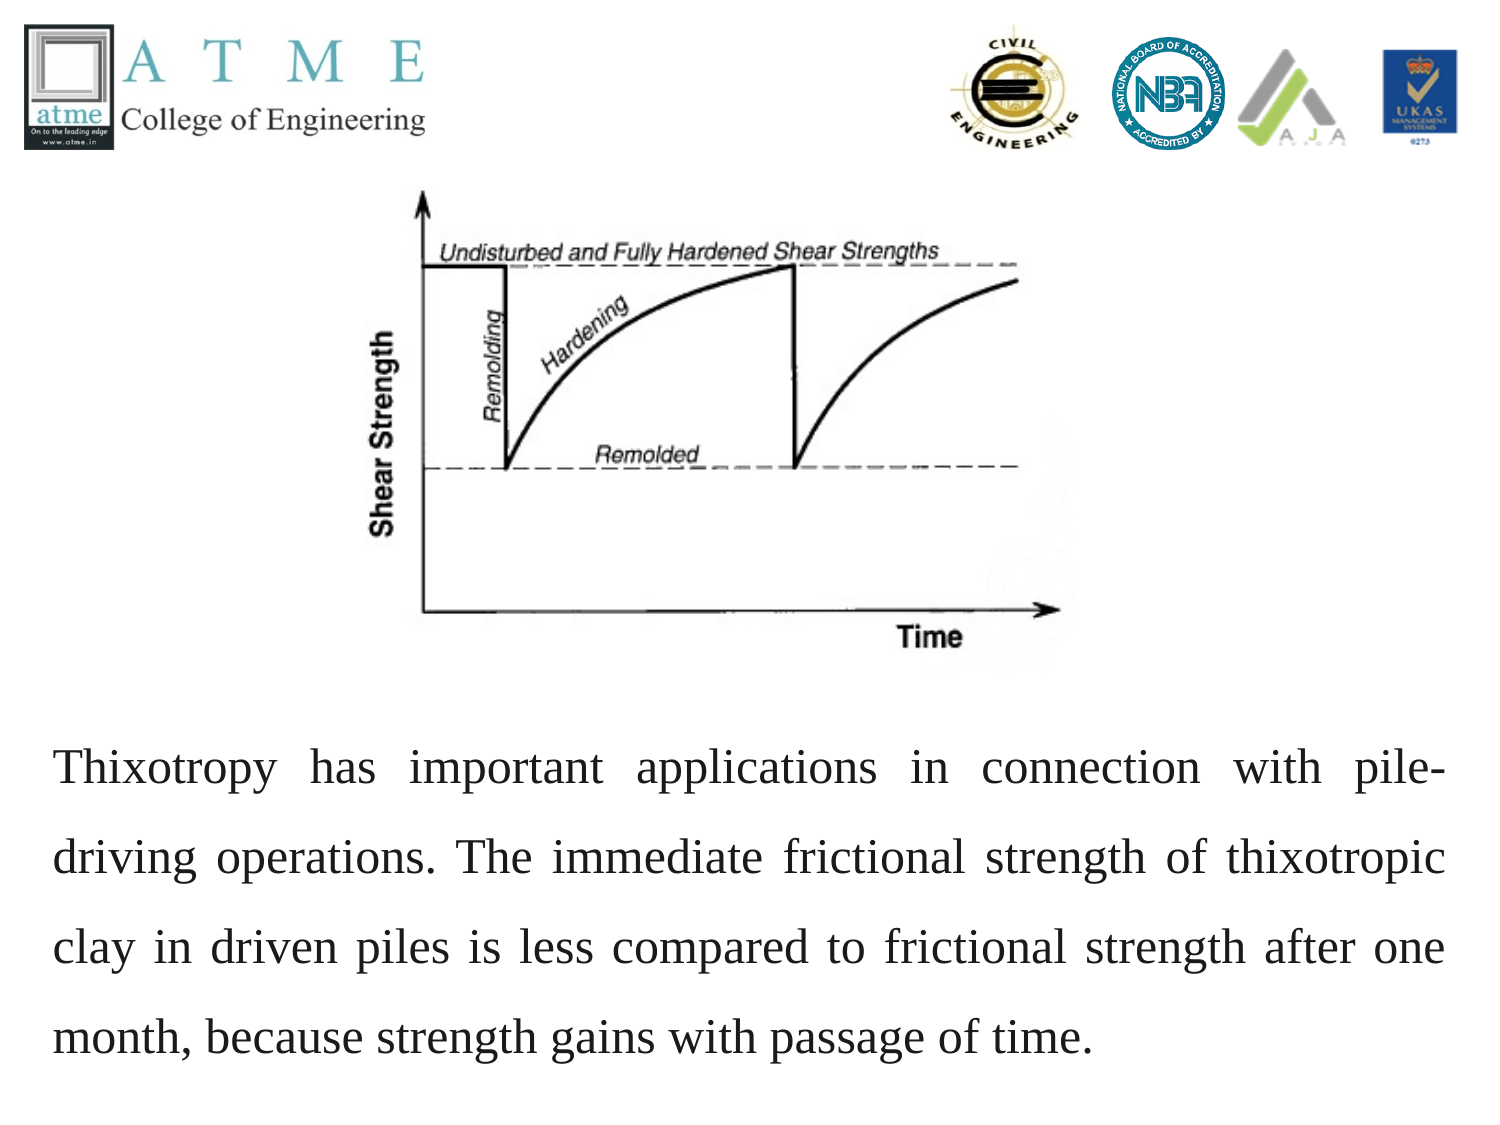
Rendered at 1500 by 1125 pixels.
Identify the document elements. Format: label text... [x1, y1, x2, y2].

picture [1179, 37, 1225, 79]
picture [337, 174, 1101, 688]
picture [1237, 49, 1458, 146]
picture [1209, 103, 1218, 120]
picture [1184, 109, 1225, 150]
picture [24, 24, 425, 150]
picture [950, 24, 1080, 150]
text_box Thixotropy has important applications in connection with pile-driving operations. The immediate frictional strength of thixotropic clay in driven piles is less compared to frictional strength after one month, because strength gains with passage of time. [37, 696, 1463, 1072]
picture [1112, 37, 1213, 150]
